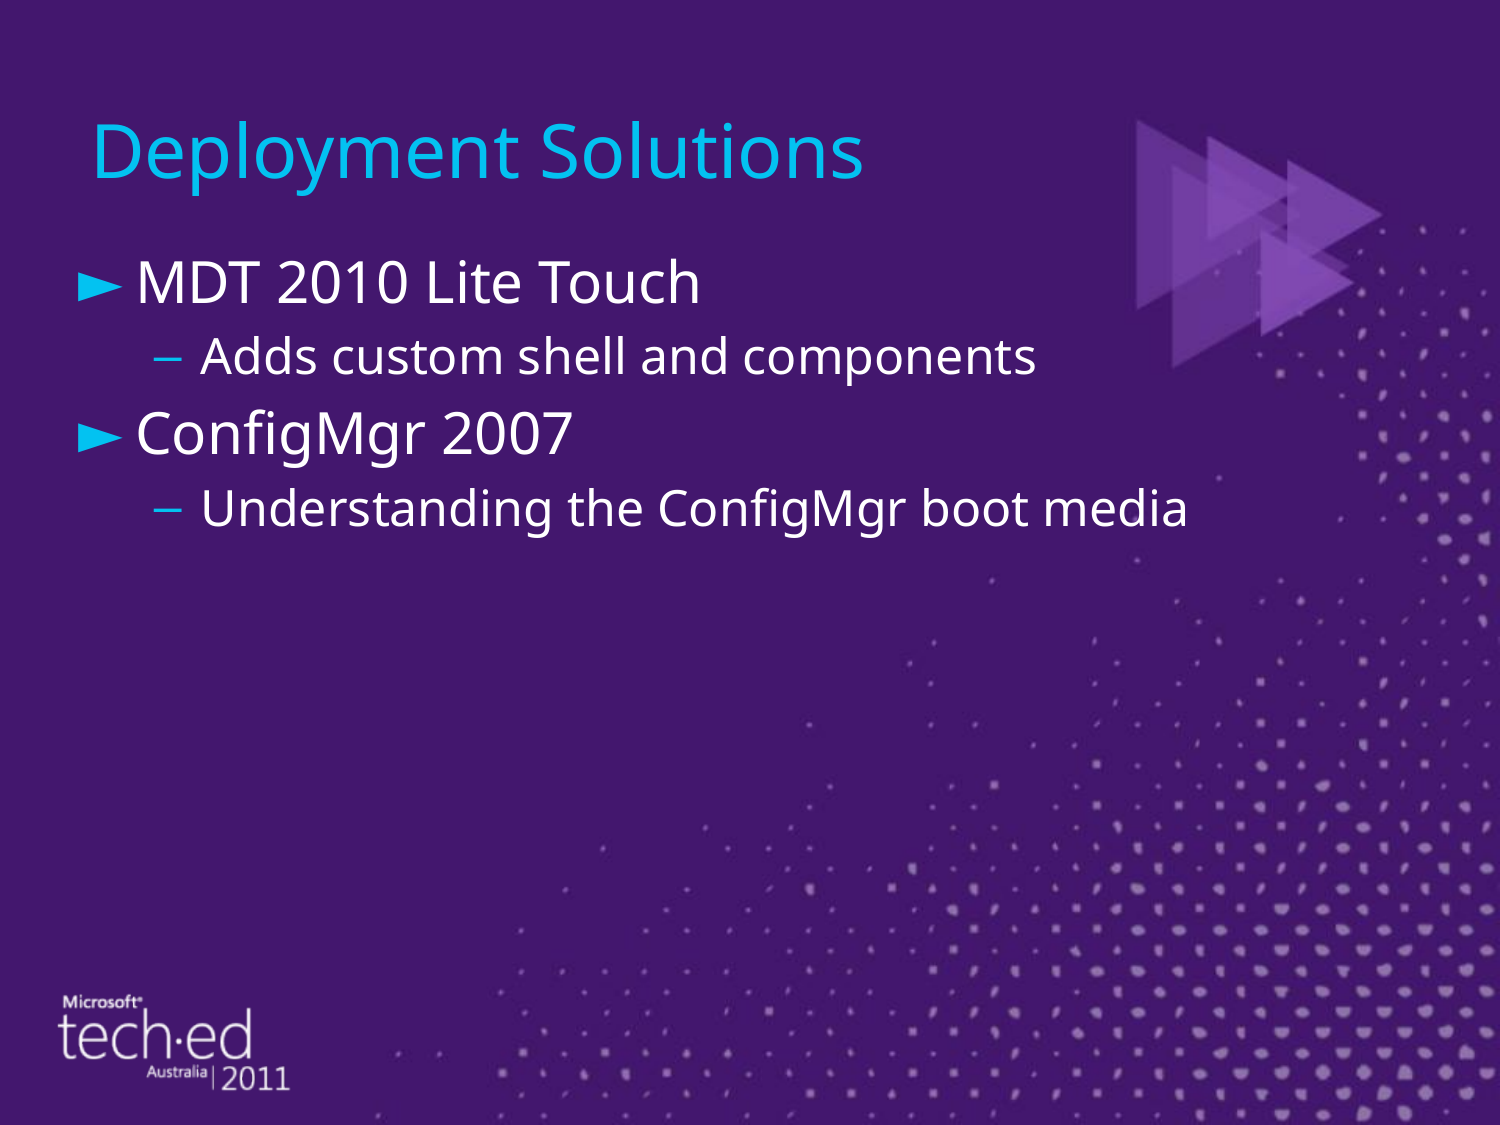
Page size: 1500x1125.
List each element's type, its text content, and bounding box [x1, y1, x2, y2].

picture [0, 0, 1500, 1125]
title Deployment Solutions [75, 54, 1425, 237]
list MDT 2010 Lite Touch Adds custom shell and components ConfigMgr 2007 Understanding the ConfigMgr boot media [63, 237, 1436, 633]
